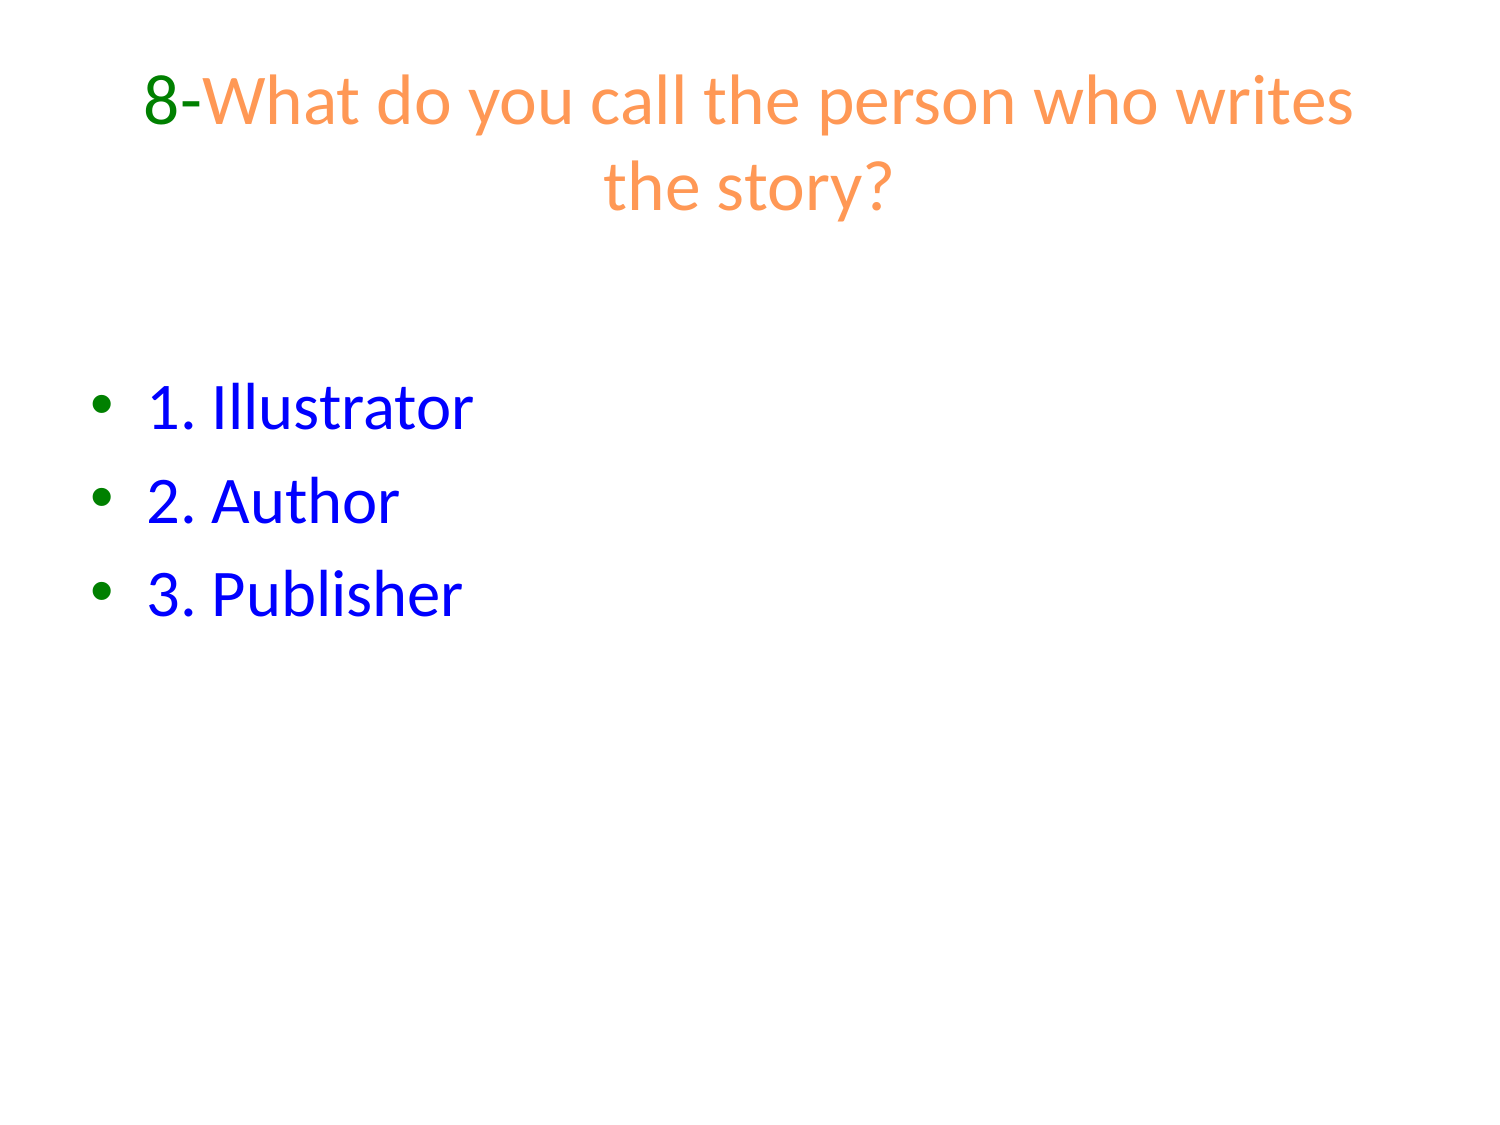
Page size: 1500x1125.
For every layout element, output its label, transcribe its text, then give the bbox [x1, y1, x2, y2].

list 1. Illustrator 2. Author 3. Publisher [75, 262, 1425, 1005]
title 8-What do you call the person who writes the story? [75, 45, 1425, 233]
